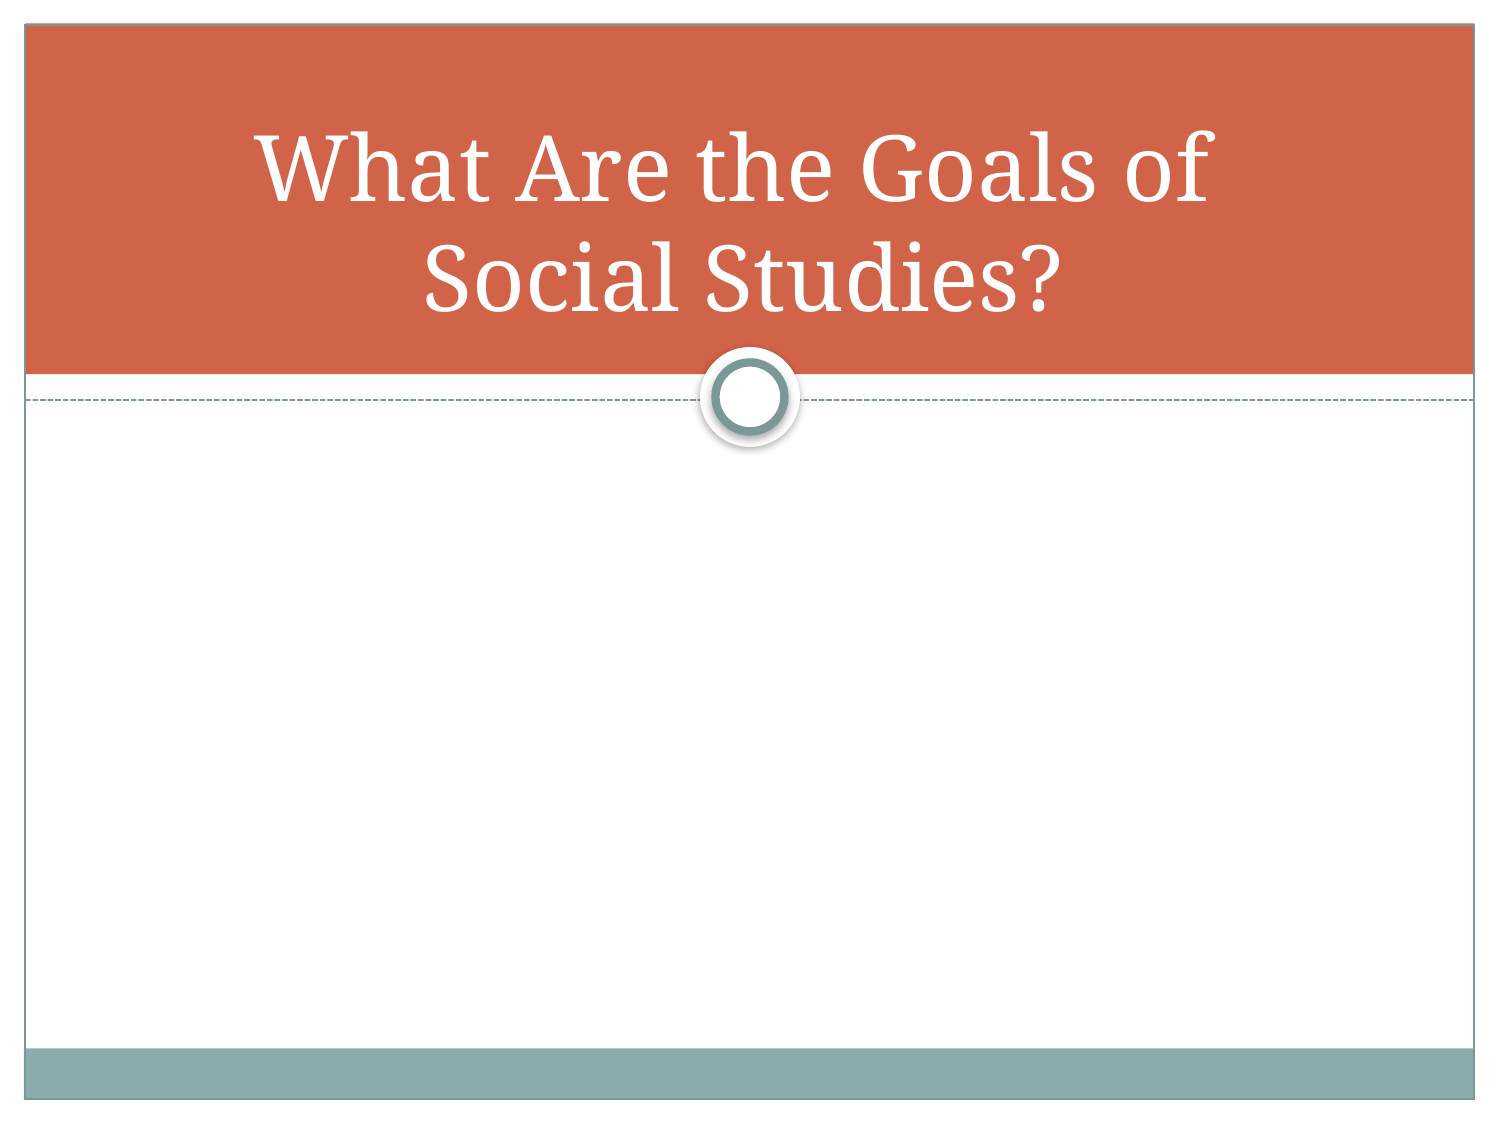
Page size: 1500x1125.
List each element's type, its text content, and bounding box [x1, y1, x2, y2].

title What Are the Goals of Social Studies? [50, 87, 1438, 338]
